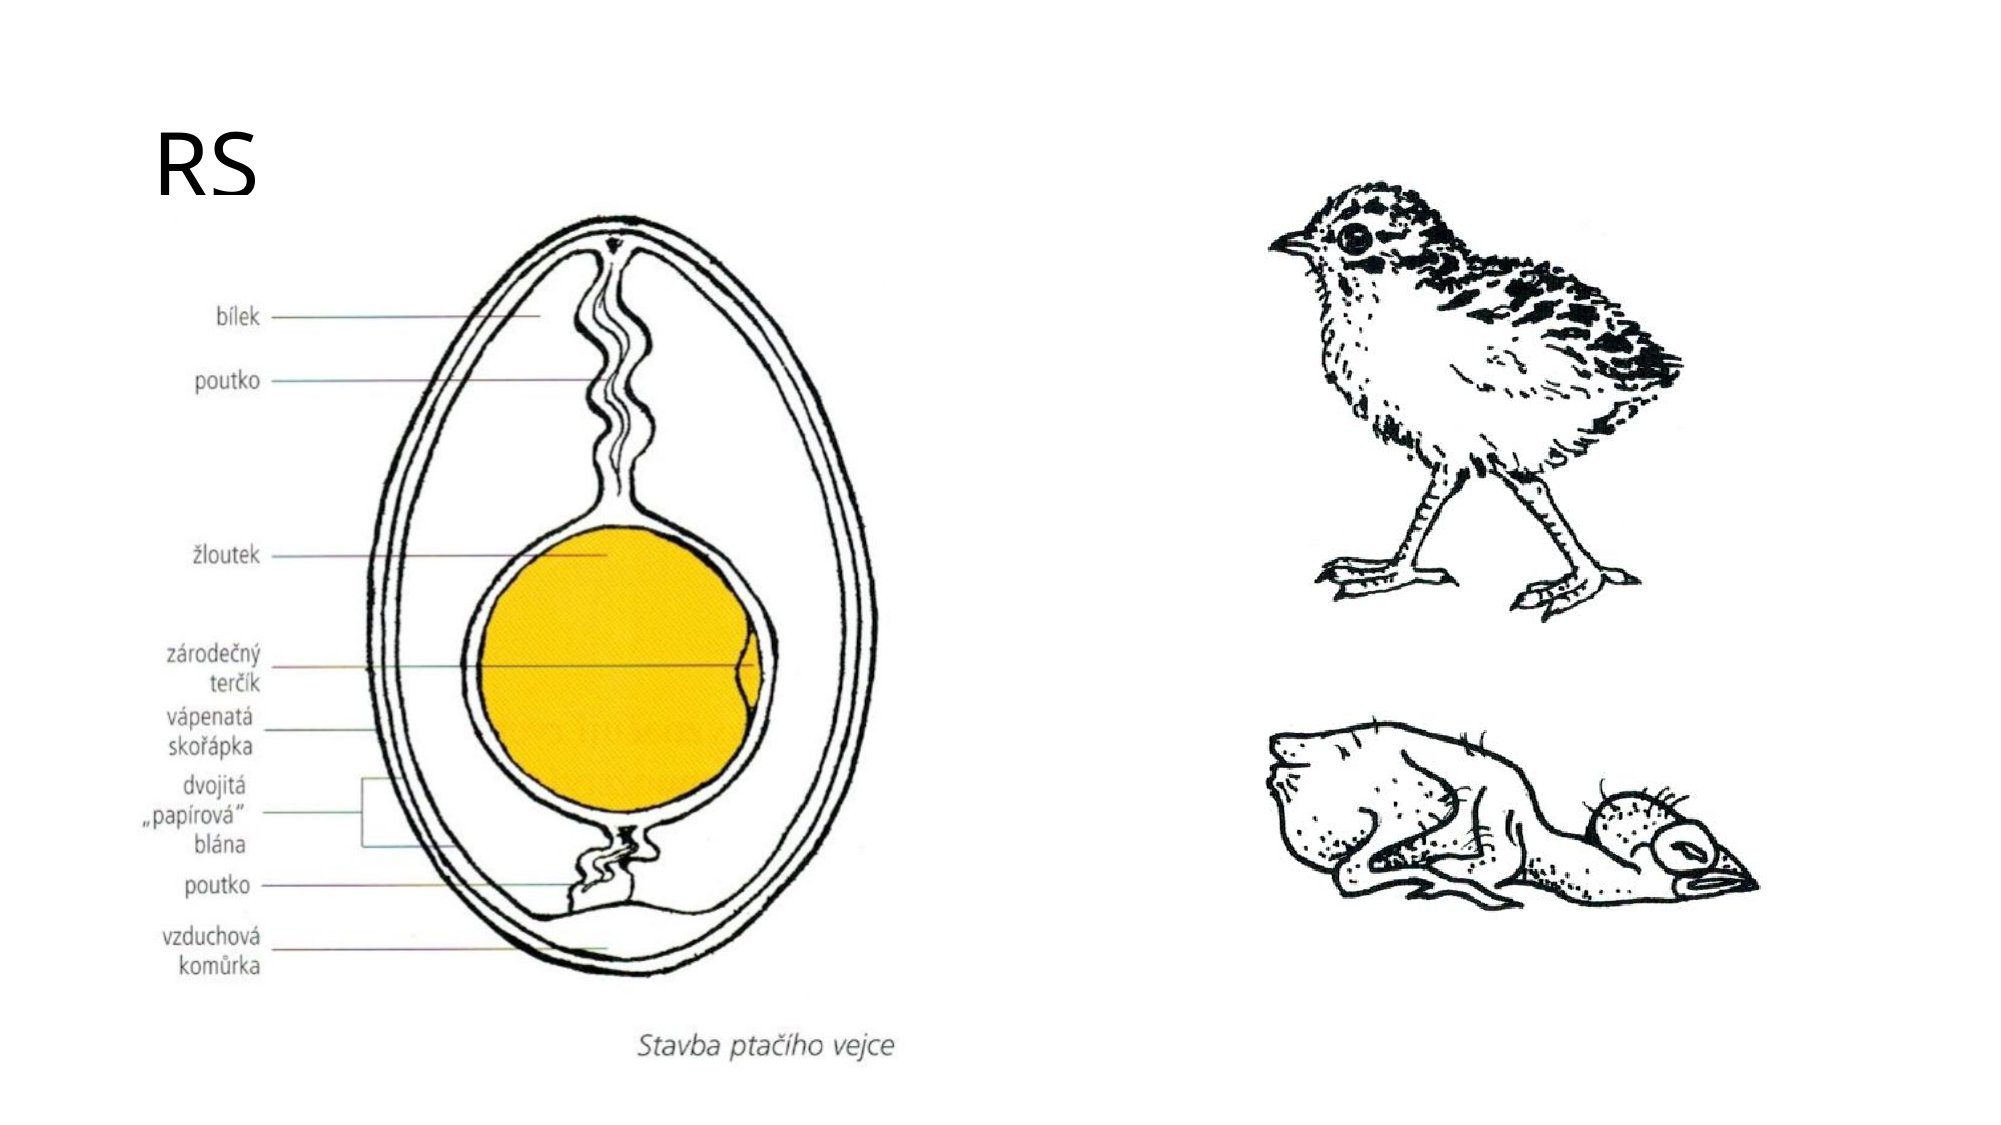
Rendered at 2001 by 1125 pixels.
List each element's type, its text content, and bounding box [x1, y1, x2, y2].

picture [1264, 176, 1686, 624]
picture [1264, 711, 1773, 924]
title RS [137, 59, 1863, 278]
picture [137, 195, 910, 1073]
